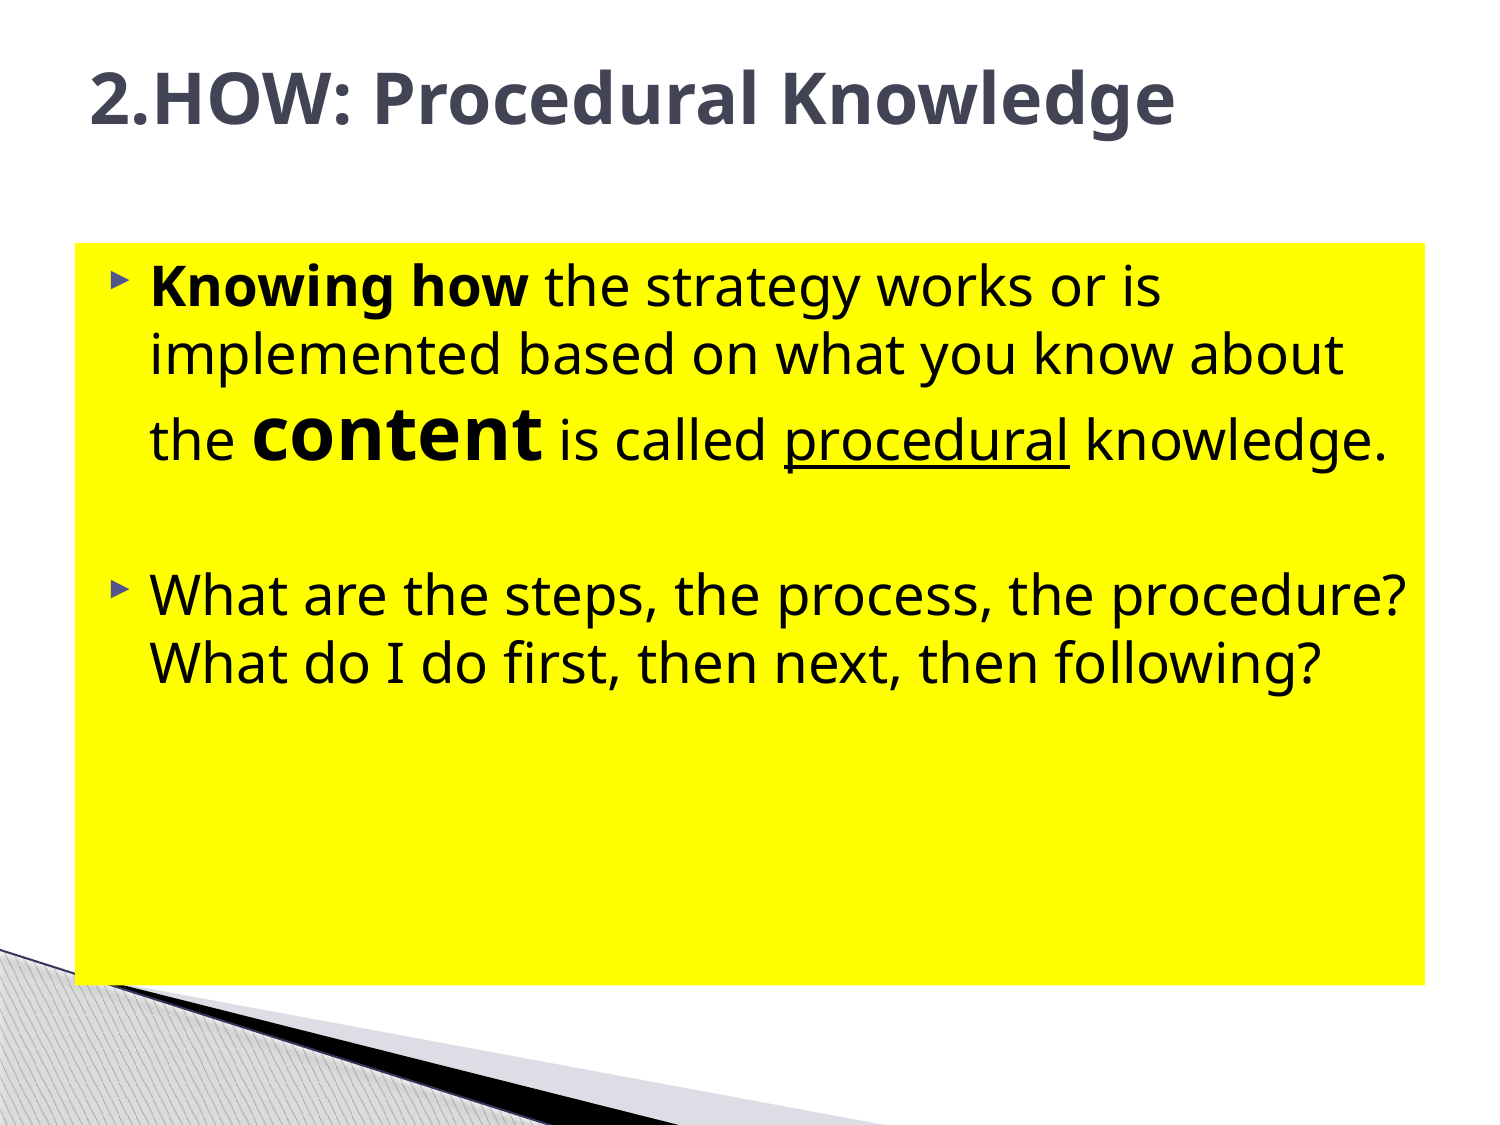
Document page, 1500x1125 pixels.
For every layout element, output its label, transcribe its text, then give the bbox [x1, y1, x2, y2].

list Knowing how the strategy works or is implemented based on what you know about the content is called procedural knowledge. What are the steps, the process, the procedure? What do I do first, then next, then following? [75, 243, 1425, 986]
title 2.HOW: Procedural Knowledge [75, 45, 1425, 233]
